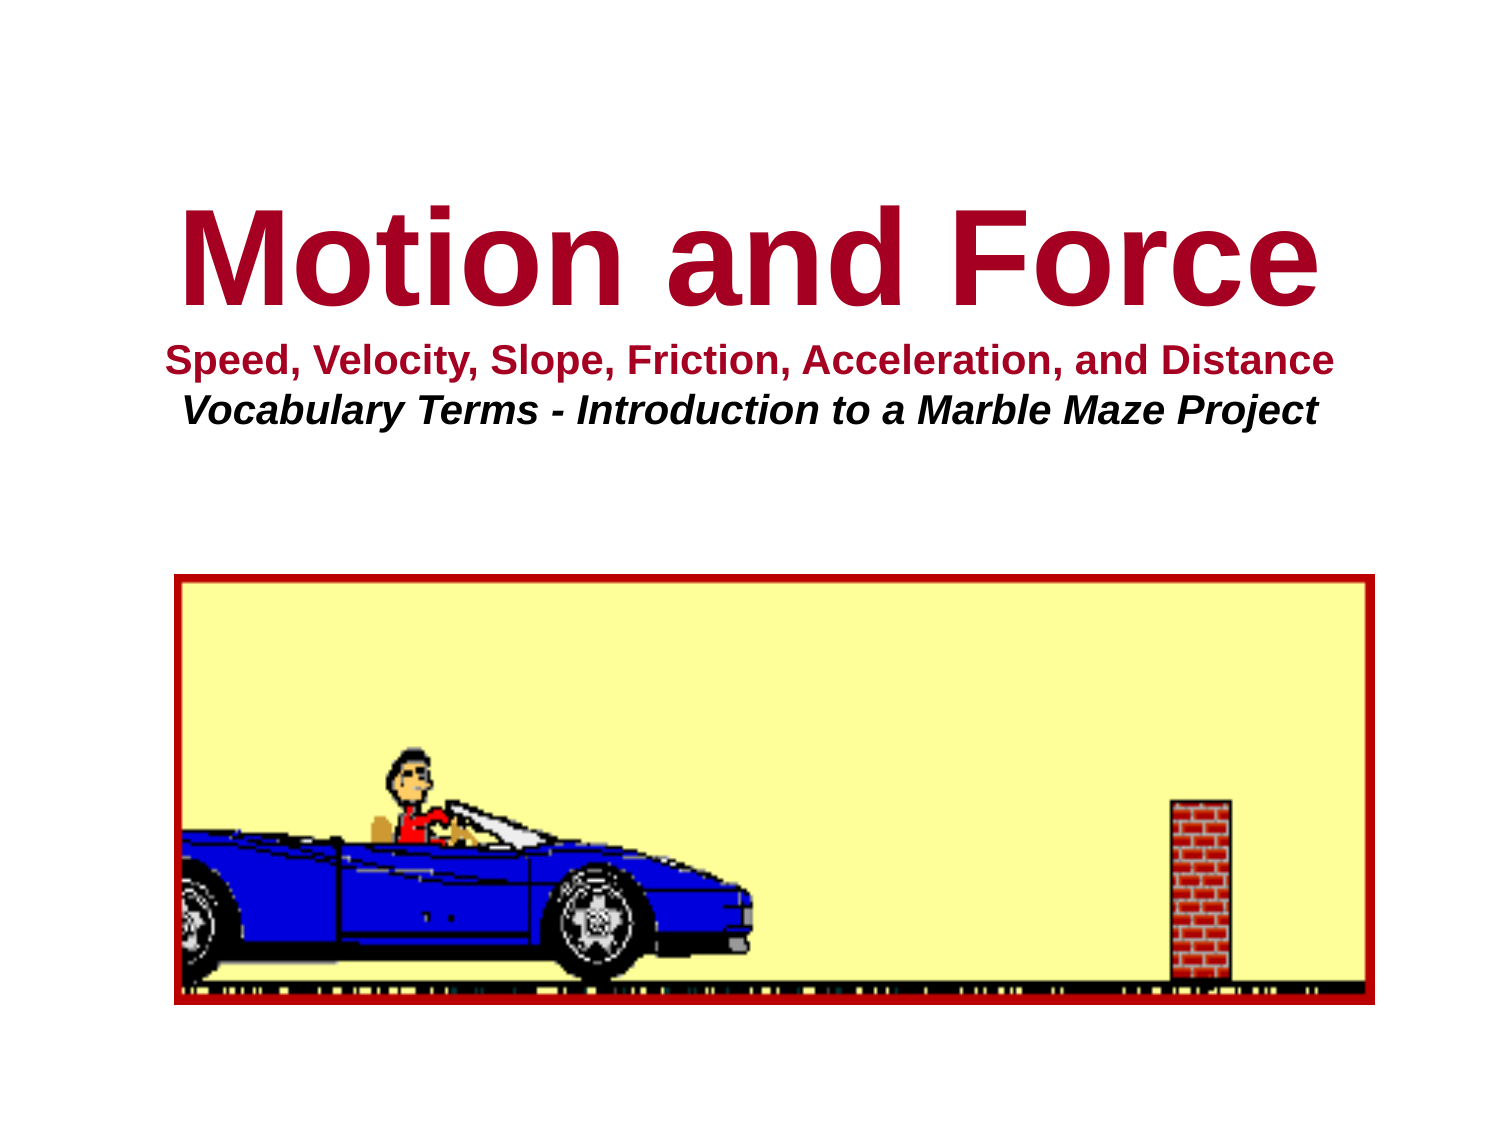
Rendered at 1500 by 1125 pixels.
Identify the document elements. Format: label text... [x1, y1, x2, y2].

title Motion and Force Speed, Velocity, Slope, Friction, Acceleration, and Distance Vocabulary Terms - Introduction to a Marble Maze Project [112, 124, 1388, 526]
picture [174, 574, 1376, 1005]
